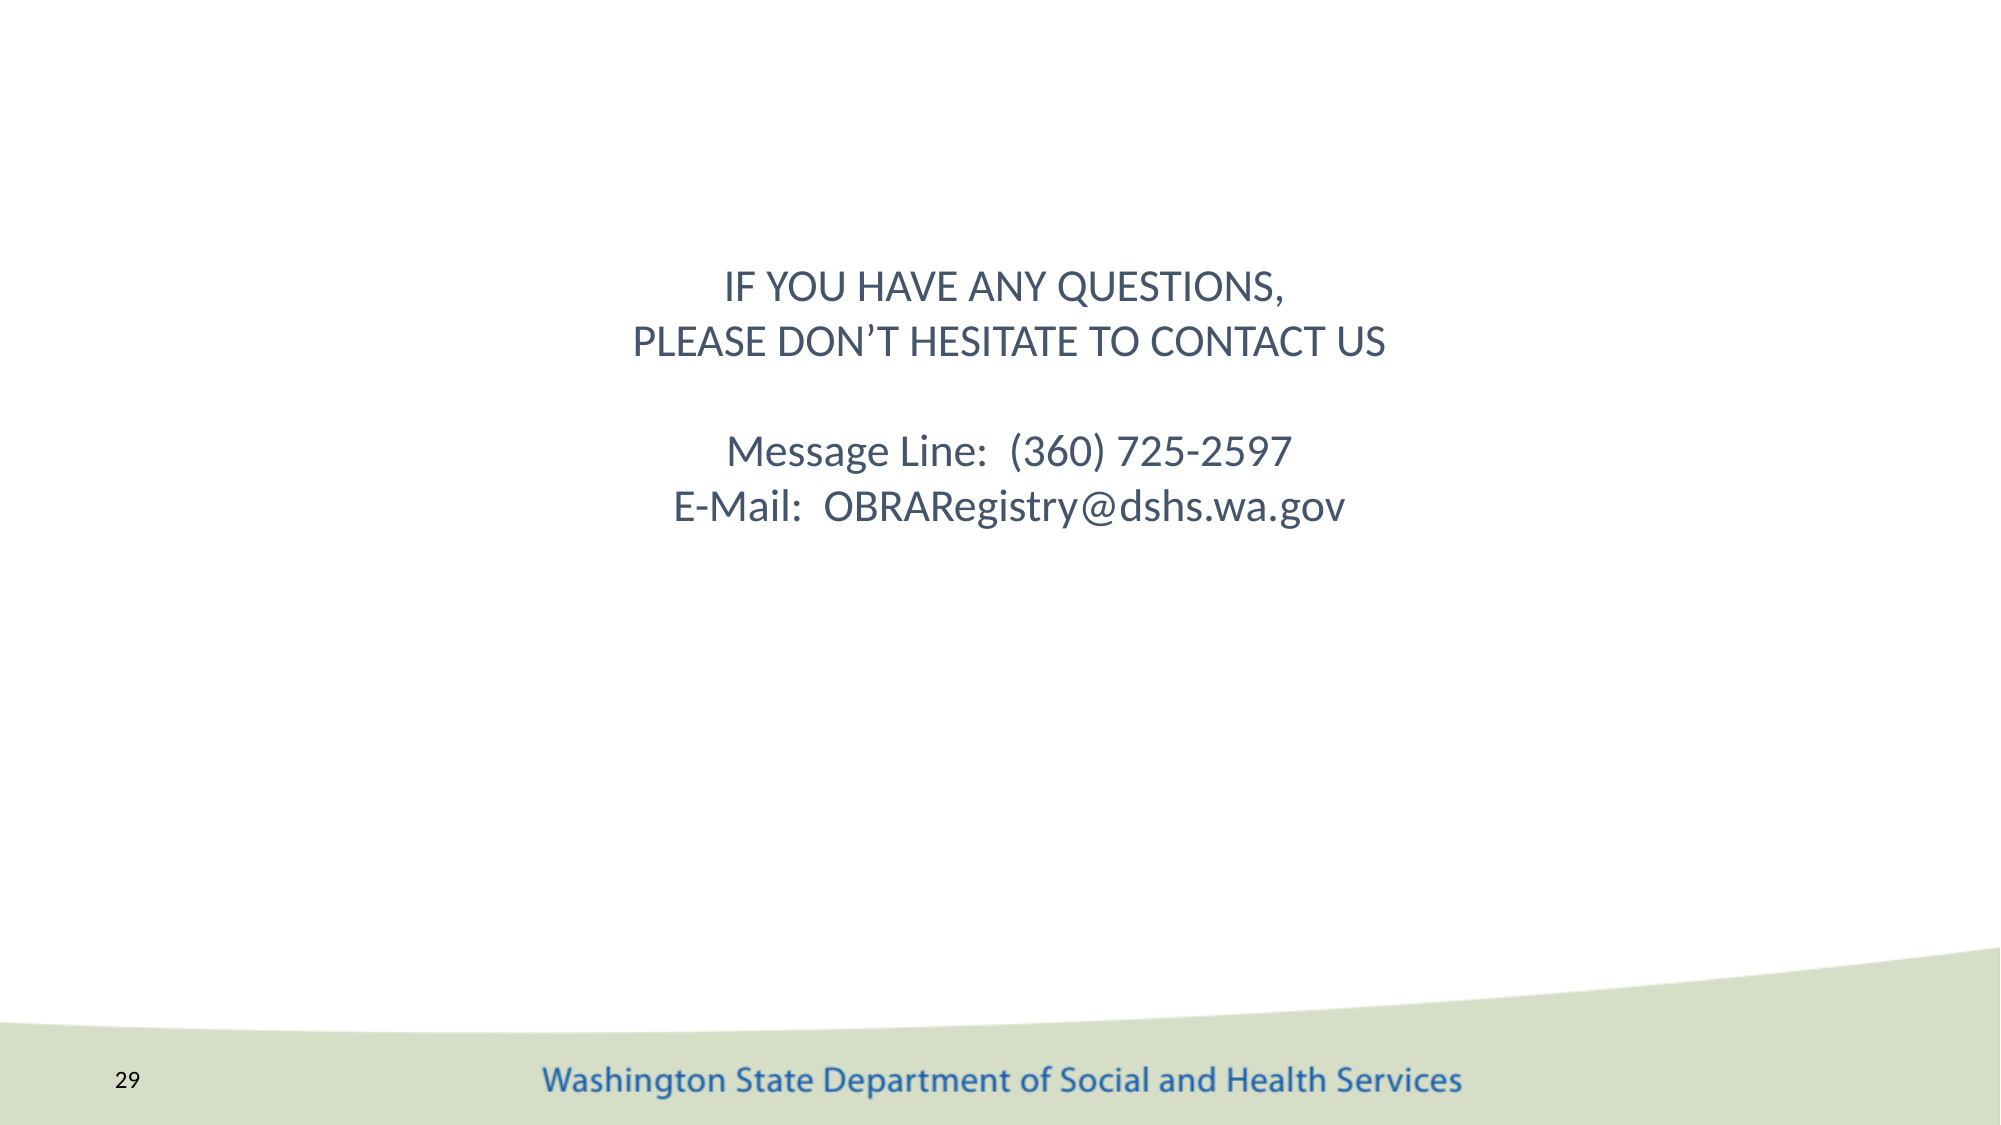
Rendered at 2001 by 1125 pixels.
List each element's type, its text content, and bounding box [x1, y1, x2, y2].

text_box IF YOU HAVE ANY QUESTIONS, PLEASE DON’T HESITATE TO CONTACT US Message Line: (360) 725-2597 E-Mail: OBRARegistry@dshs.wa.gov [124, 248, 1896, 538]
slide_number 29 [99, 1048, 550, 1108]
